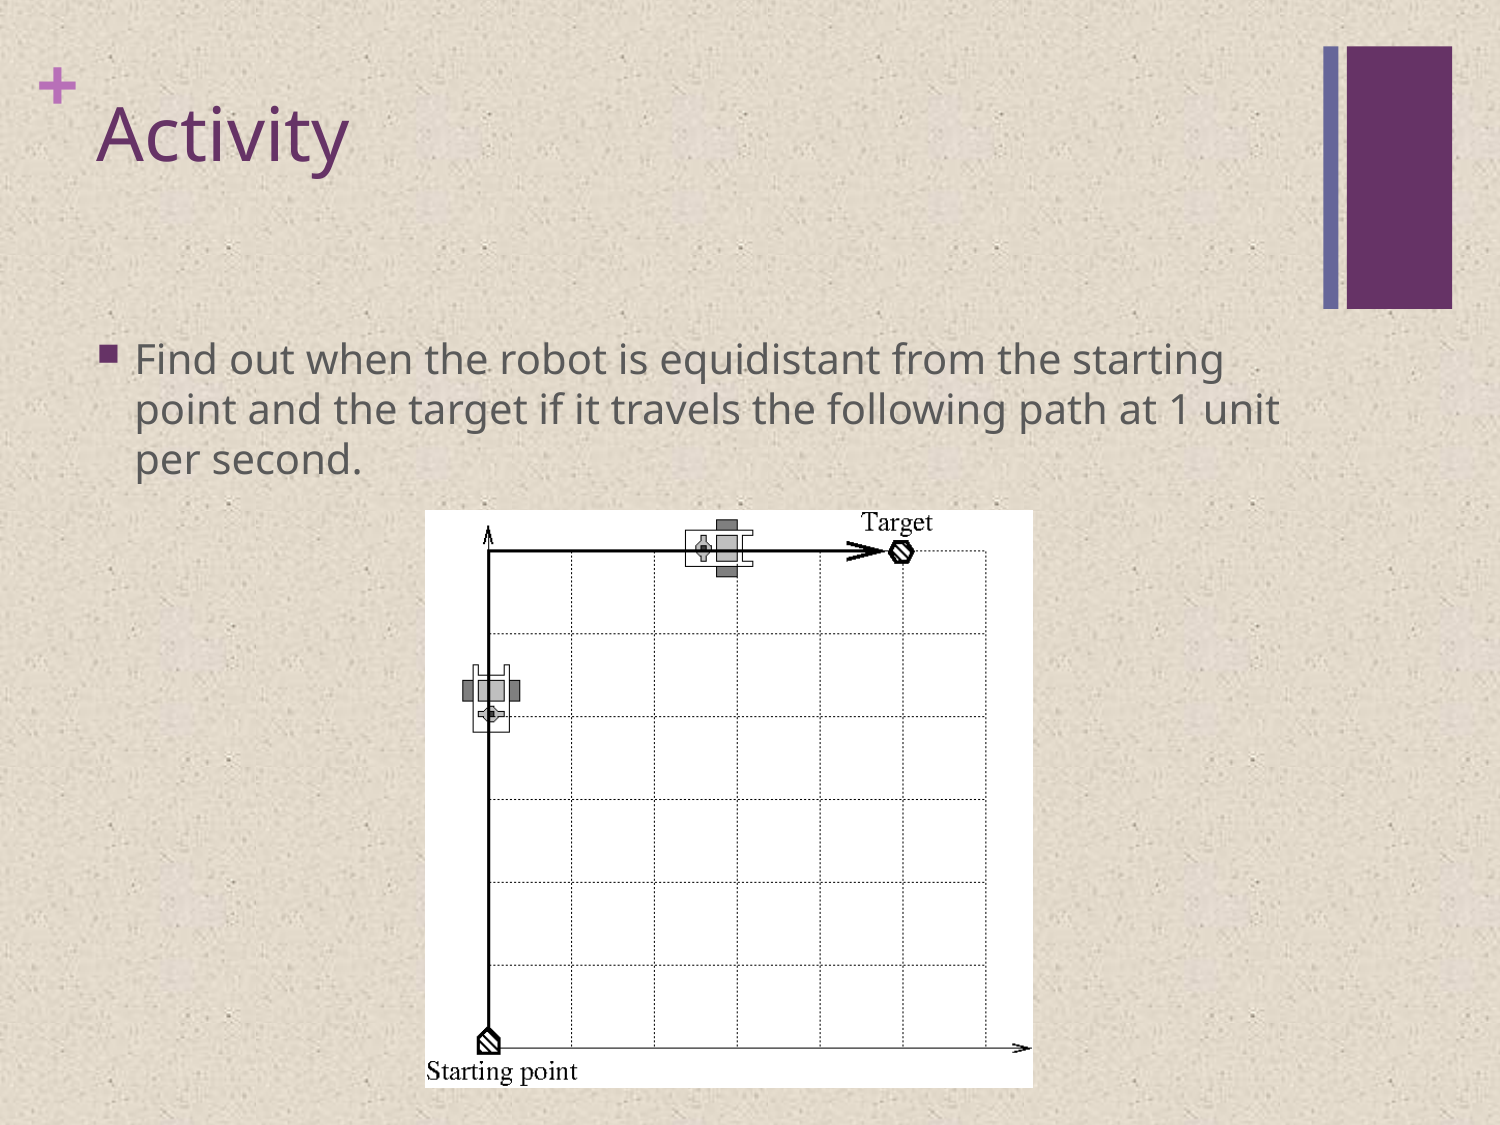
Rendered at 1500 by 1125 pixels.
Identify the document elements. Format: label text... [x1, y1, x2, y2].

list Find out when the robot is equidistant from the starting point and the target if it travels the following path at 1 unit per second. [81, 324, 1322, 1005]
picture [0, 0, 1500, 1125]
title Activity [81, 79, 1322, 263]
